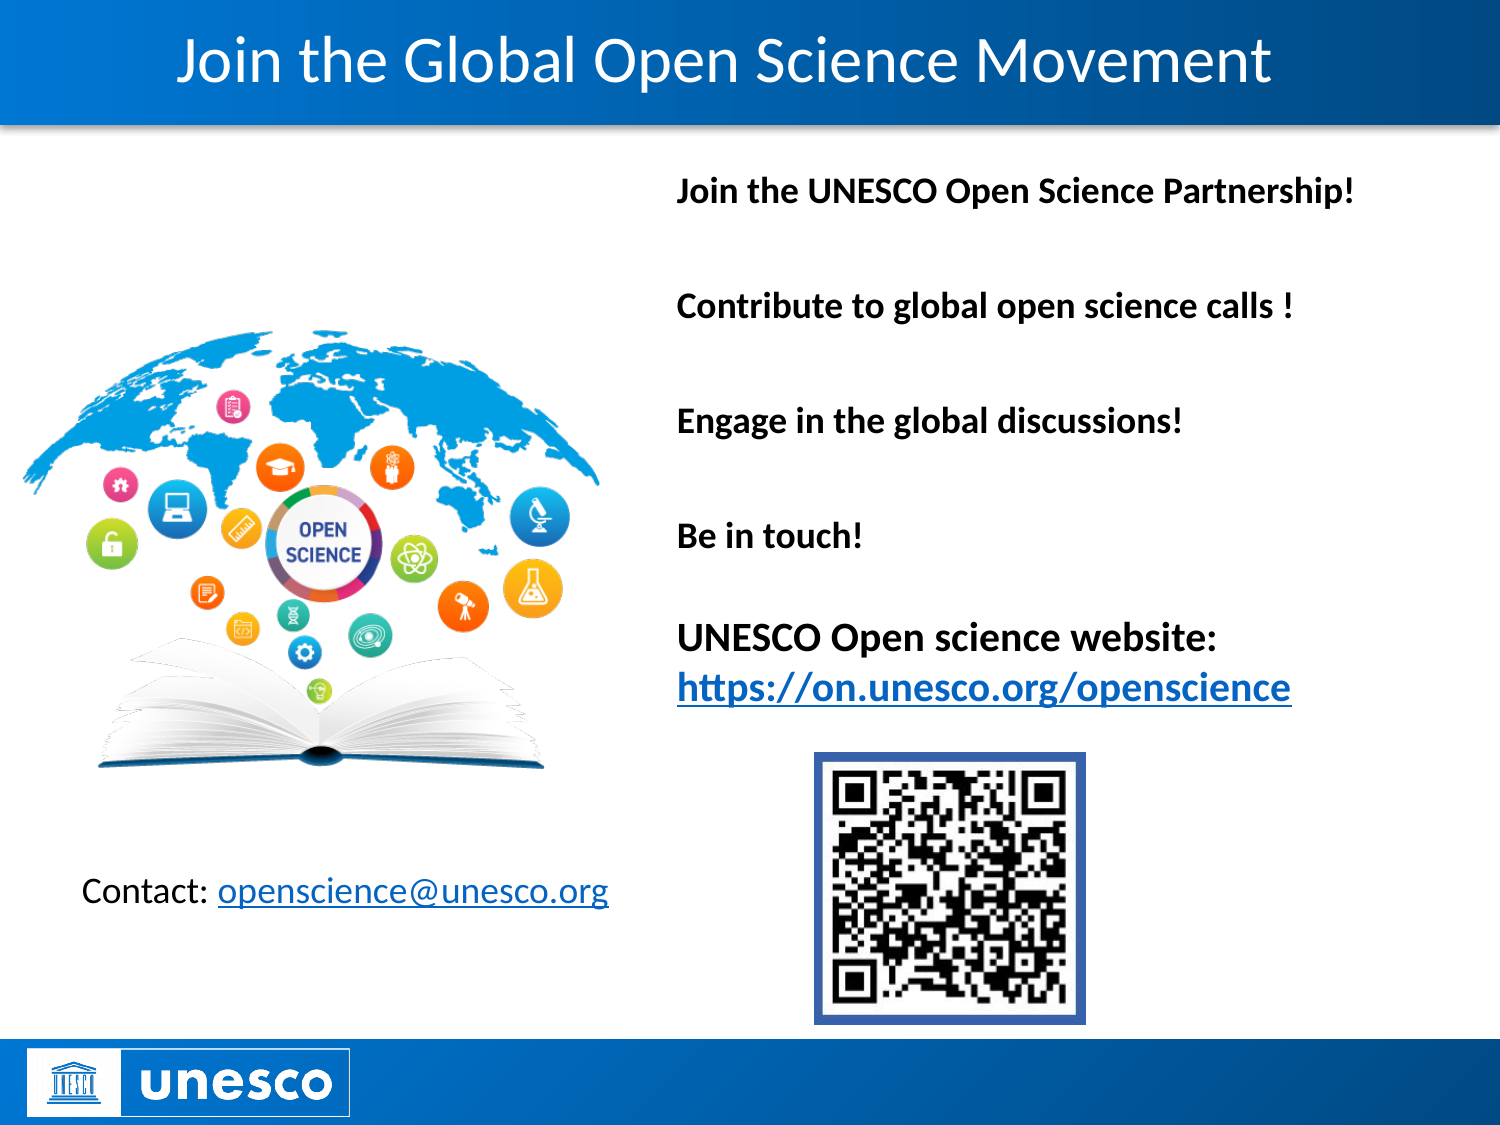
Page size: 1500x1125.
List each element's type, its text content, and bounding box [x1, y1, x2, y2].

text_box UNESCO Open science website: https://on.unesco.org/openscience [661, 602, 1334, 1026]
text_box Join the UNESCO Open Science Partnership! Contribute to global open science calls ! Engage in the global discussions! Be in touch! [661, 157, 1432, 622]
text_box Contact: openscience@unesco.org [67, 858, 633, 919]
text_box Join the Global Open Science Movement [34, 38, 1431, 113]
picture [0, 321, 1086, 1025]
picture [27, 1048, 350, 1117]
